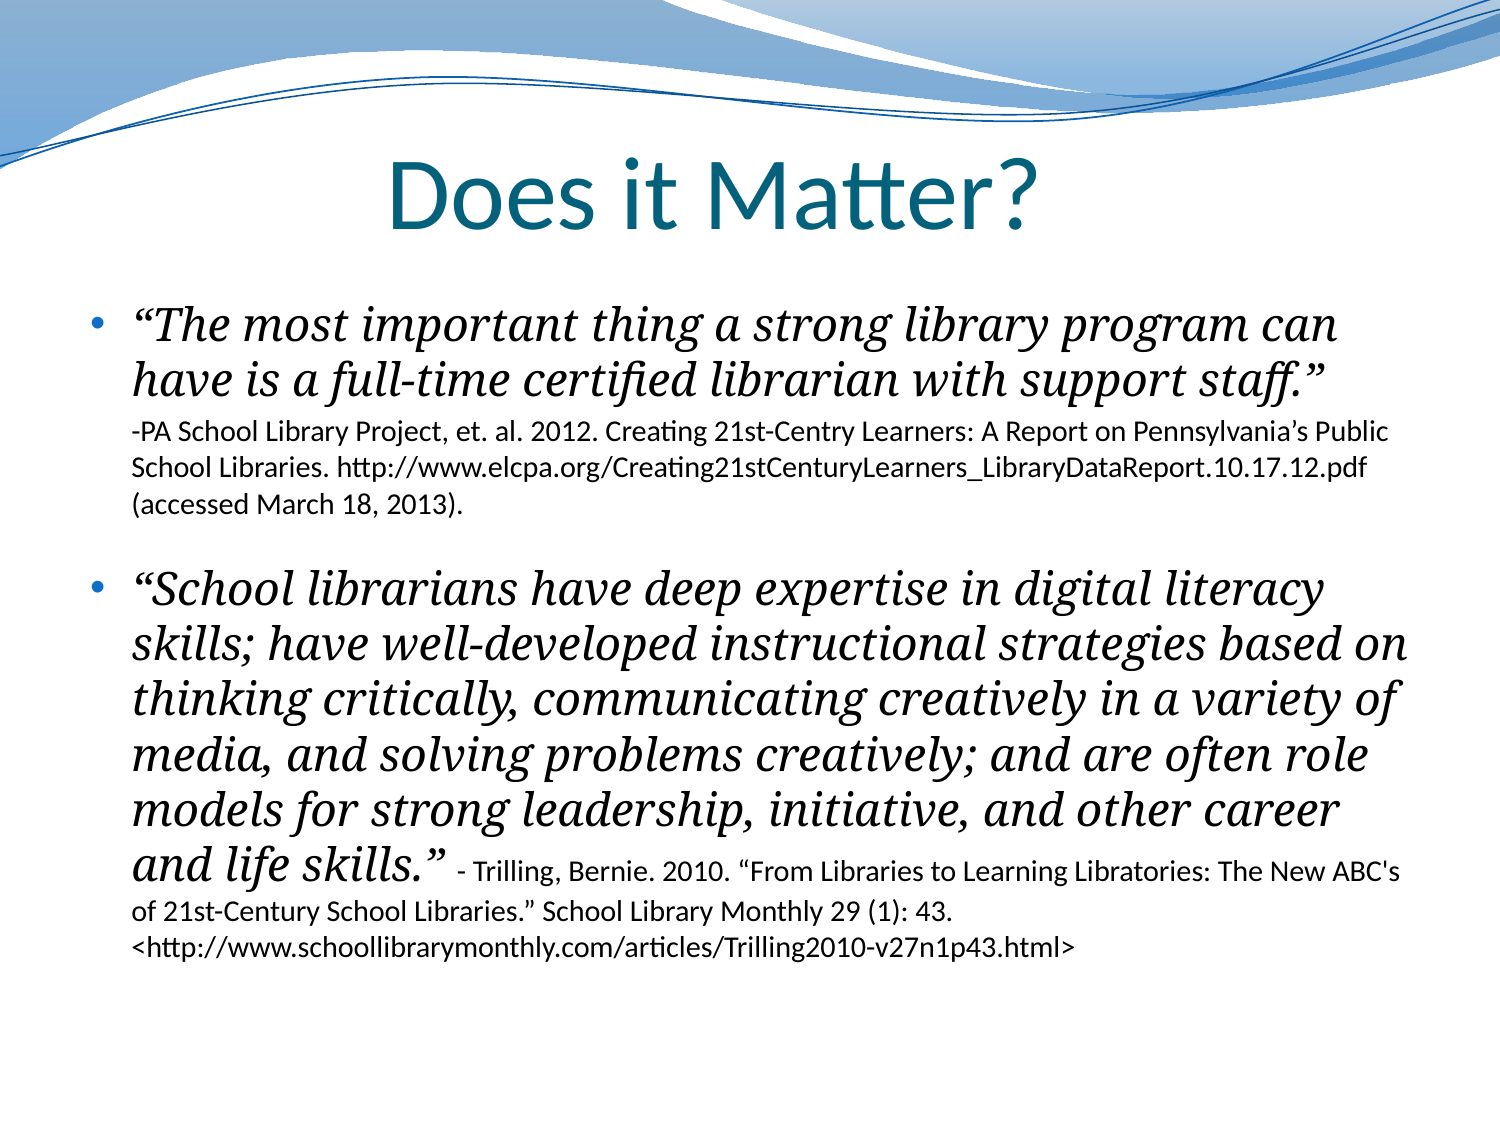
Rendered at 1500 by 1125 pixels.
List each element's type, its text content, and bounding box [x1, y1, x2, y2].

title Does it Matter? [0, 62, 1500, 251]
list “The most important thing a strong library program can have is a full-time certified librarian with support staff.” -PA School Library Project, et. al. 2012. Creating 21st-Centry Learners: A Report on Pennsylvania’s Public School Libraries. http://www.elcpa.org/Creating21stCenturyLearners_LibraryDataReport.10.17.12.pdf (accessed March 18, 2013). “School librarians have deep expertise in digital literacy skills; have well-developed instructional strategies based on thinking critically, communicating creatively in a variety of media, and solving problems creatively; and are often role models for strong leadership, initiative, and other career and life skills.” - Trilling, Bernie. 2010. “From Libraries to Learning Libratories: The New ABC's of 21st-Century School Libraries.” School Library Monthly 29 (1): 43. <http://www.schoollibrarymonthly.com/articles/Trilling2010-v27n1p43.html> [74, 287, 1426, 1006]
